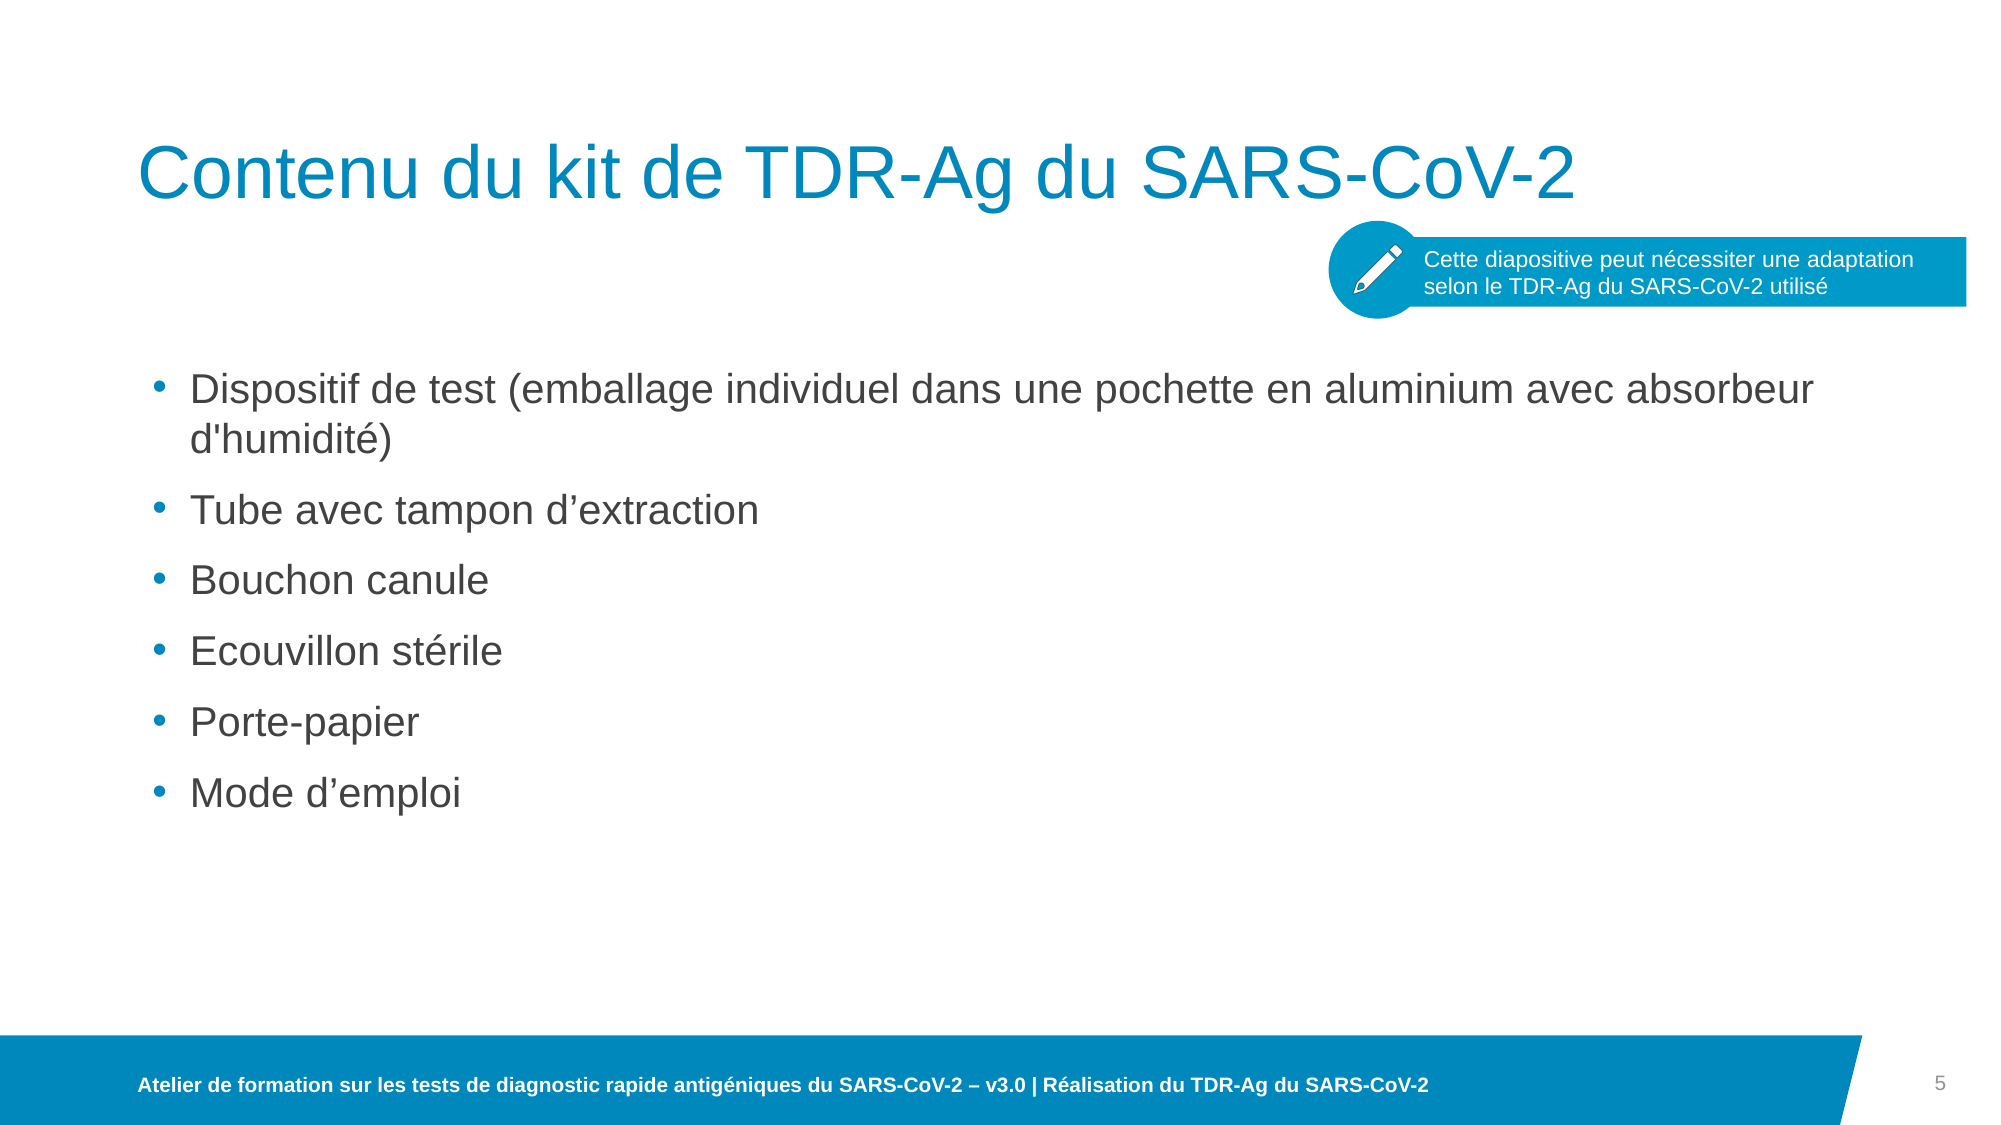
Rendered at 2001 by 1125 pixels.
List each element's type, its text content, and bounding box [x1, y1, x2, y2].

footer Atelier de formation sur les tests de diagnostic rapide antigéniques du SARS-CoV-2 – v3.0 | Réalisation du TDR-Ag du SARS-CoV-2 [137, 1042, 1468, 1125]
slide_number 5 [1862, 1035, 1947, 1125]
title Contenu du kit de TDR-Ag du SARS-CoV-2 [137, 59, 1863, 215]
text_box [1328, 220, 1967, 319]
list Dispositif de test (emballage individuel dans une pochette en aluminium avec absorbeur d'humidité) Tube avec tampon d’extraction Bouchon canule Ecouvillon stérile Porte-papier Mode d’emploi [137, 354, 1863, 1083]
